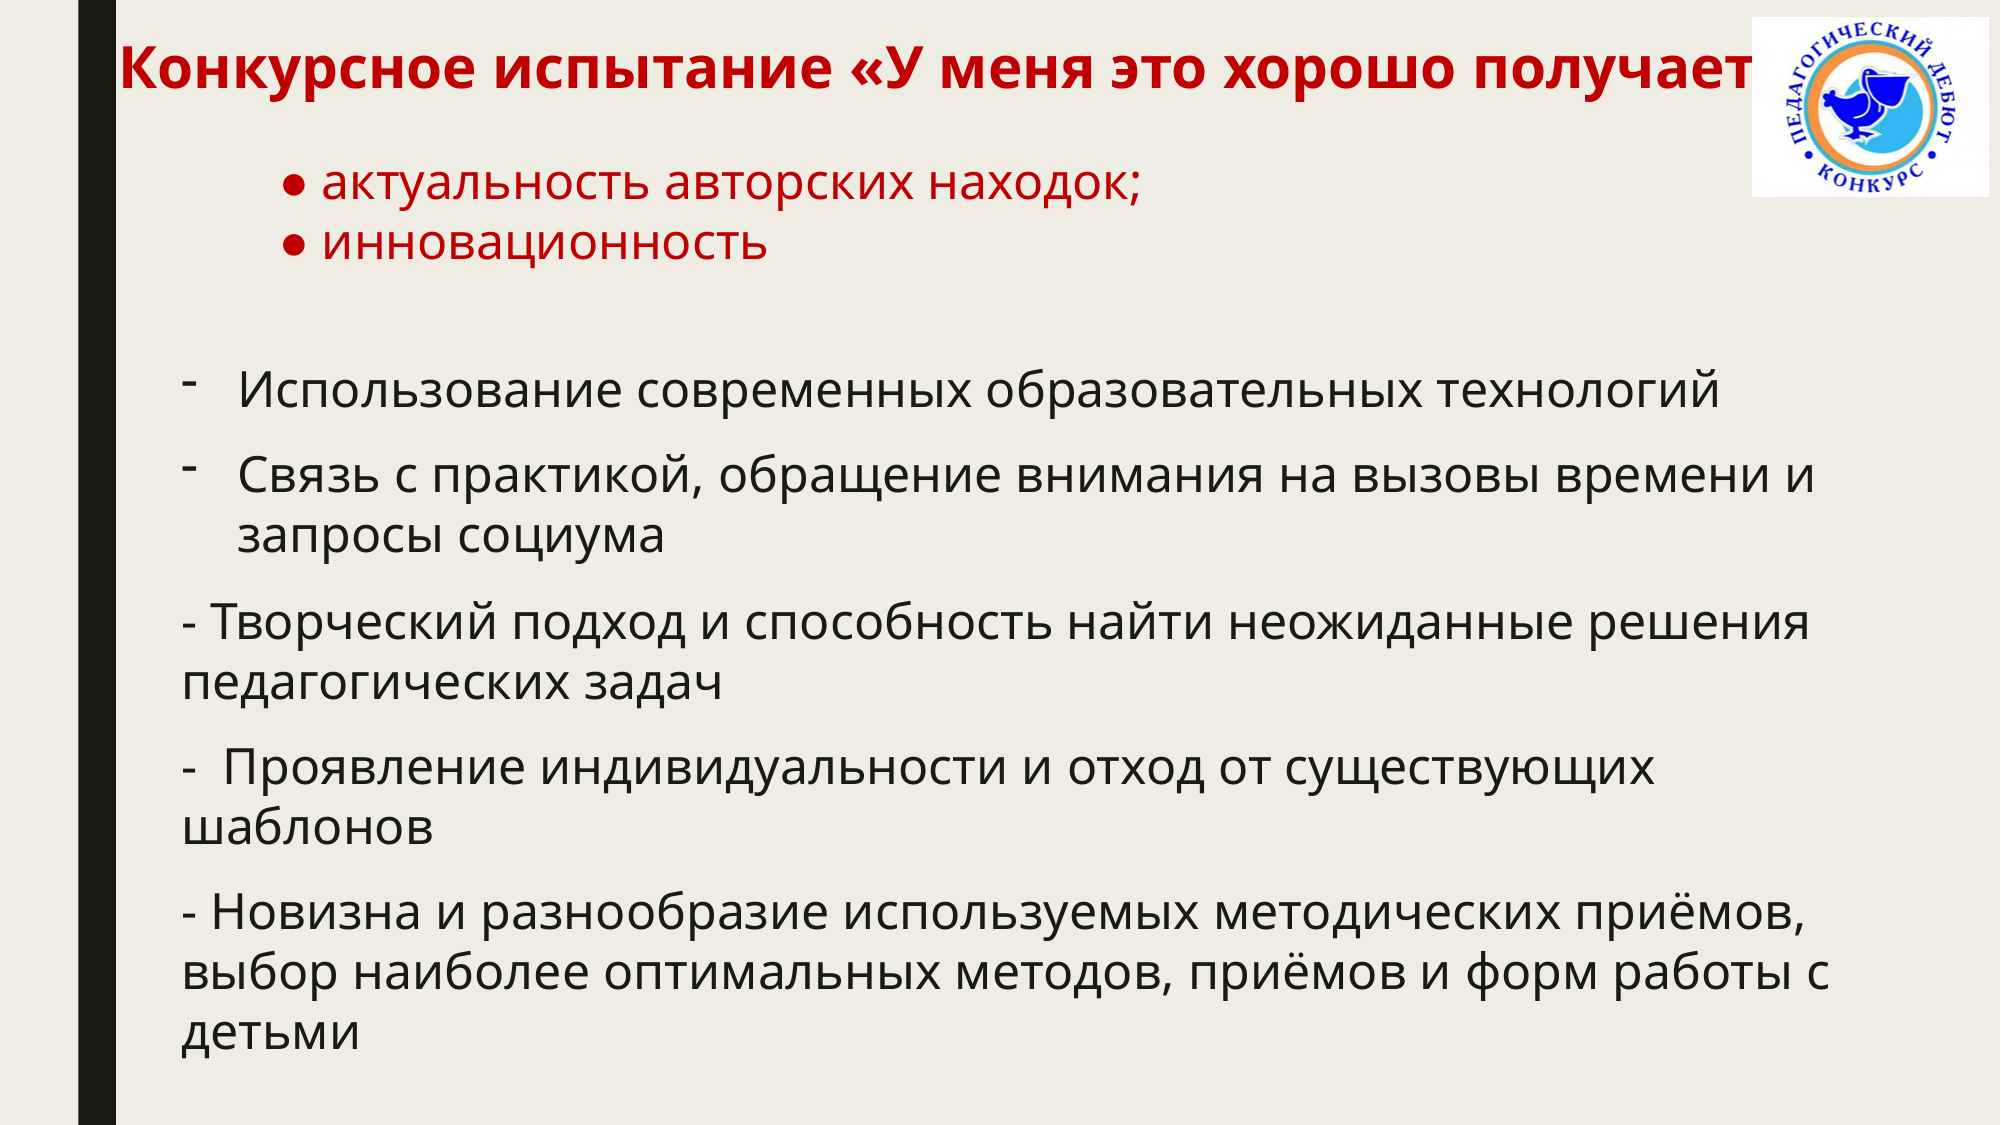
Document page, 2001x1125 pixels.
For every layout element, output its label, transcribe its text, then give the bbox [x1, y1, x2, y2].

text_box Конкурсное испытание «У меня это хорошо получается» [103, 22, 1752, 108]
text_box Использование современных образовательных технологий Связь с практикой, обращение внимания на вызовы времени и запросы социума - Творческий подход и способность найти неожиданные решения педагогических задач - Проявление индивидуальности и отход от существующих шаблонов - Новизна и разнообразие используемых методических приёмов, выбор наиболее оптимальных методов, приёмов и форм работы с детьми [166, 349, 1921, 938]
picture [1752, 16, 1989, 197]
text_box ● актуальность авторских находок; ● инновационность [264, 142, 1511, 278]
